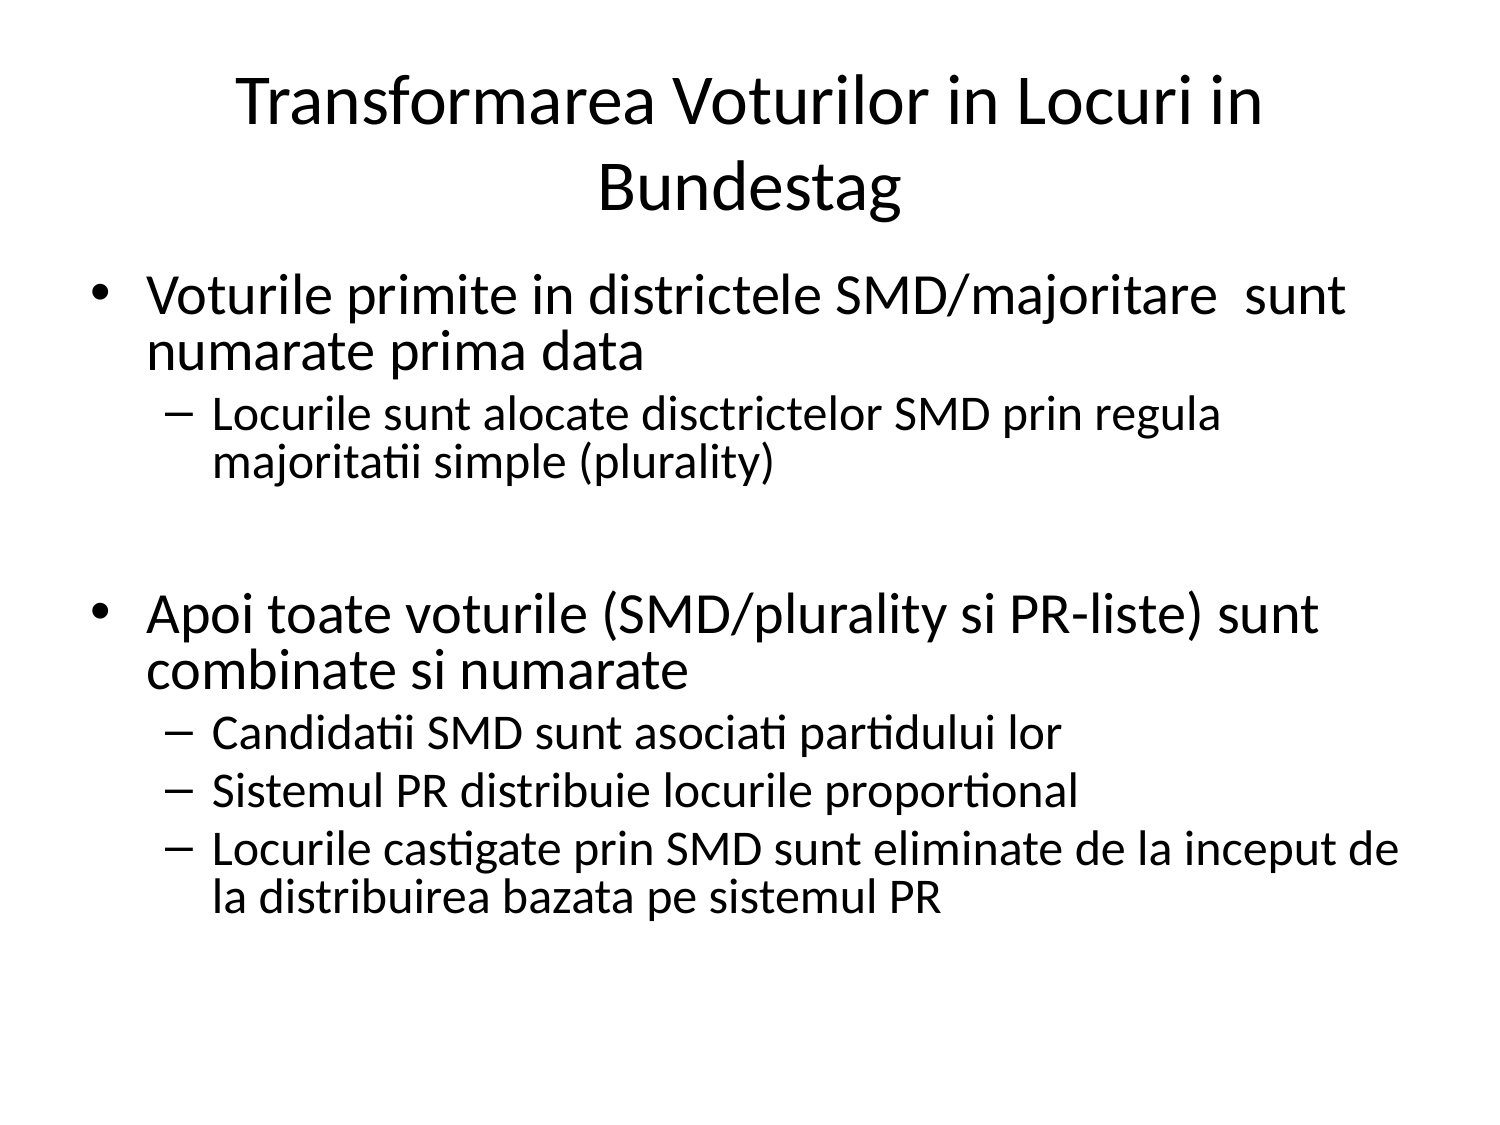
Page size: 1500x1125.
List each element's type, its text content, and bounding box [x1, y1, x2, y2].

list Voturile primite in districtele SMD/majoritare sunt numarate prima data Locurile sunt alocate disctrictelor SMD prin regula majoritatii simple (plurality) Apoi toate voturile (SMD/plurality si PR-liste) sunt combinate si numarate Candidatii SMD sunt asociati partidului lor Sistemul PR distribuie locurile proportional Locurile castigate prin SMD sunt eliminate de la inceput de la distribuirea bazata pe sistemul PR [75, 262, 1425, 1005]
title Transformarea Voturilor in Locuri in Bundestag [75, 45, 1425, 233]
